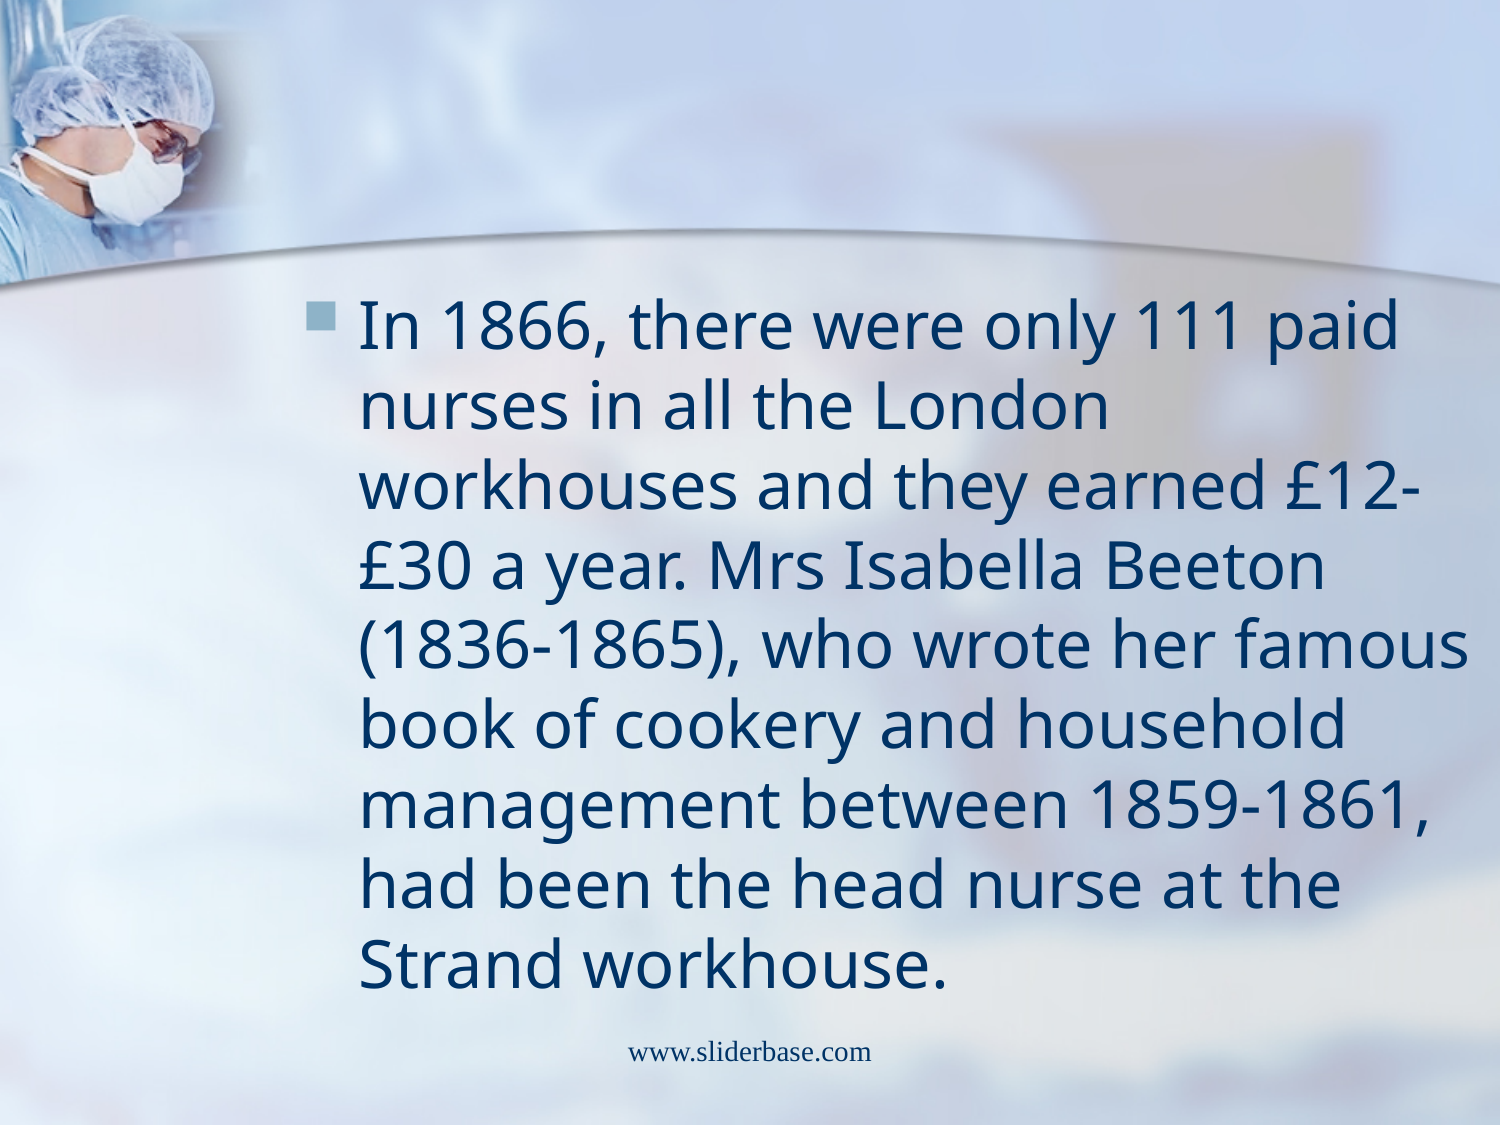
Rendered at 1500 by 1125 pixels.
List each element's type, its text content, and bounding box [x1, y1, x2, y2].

picture [0, 0, 1500, 1125]
list In 1866, there were only 111 paid nurses in all the London workhouses and they earned £12-£30 a year. Mrs Isabella Beeton (1836-1865), who wrote her famous book of cookery and household management between 1859-1861, had been the head nurse at the Strand workhouse. [287, 275, 1500, 1050]
footer www.sliderbase.com [512, 1024, 988, 1103]
